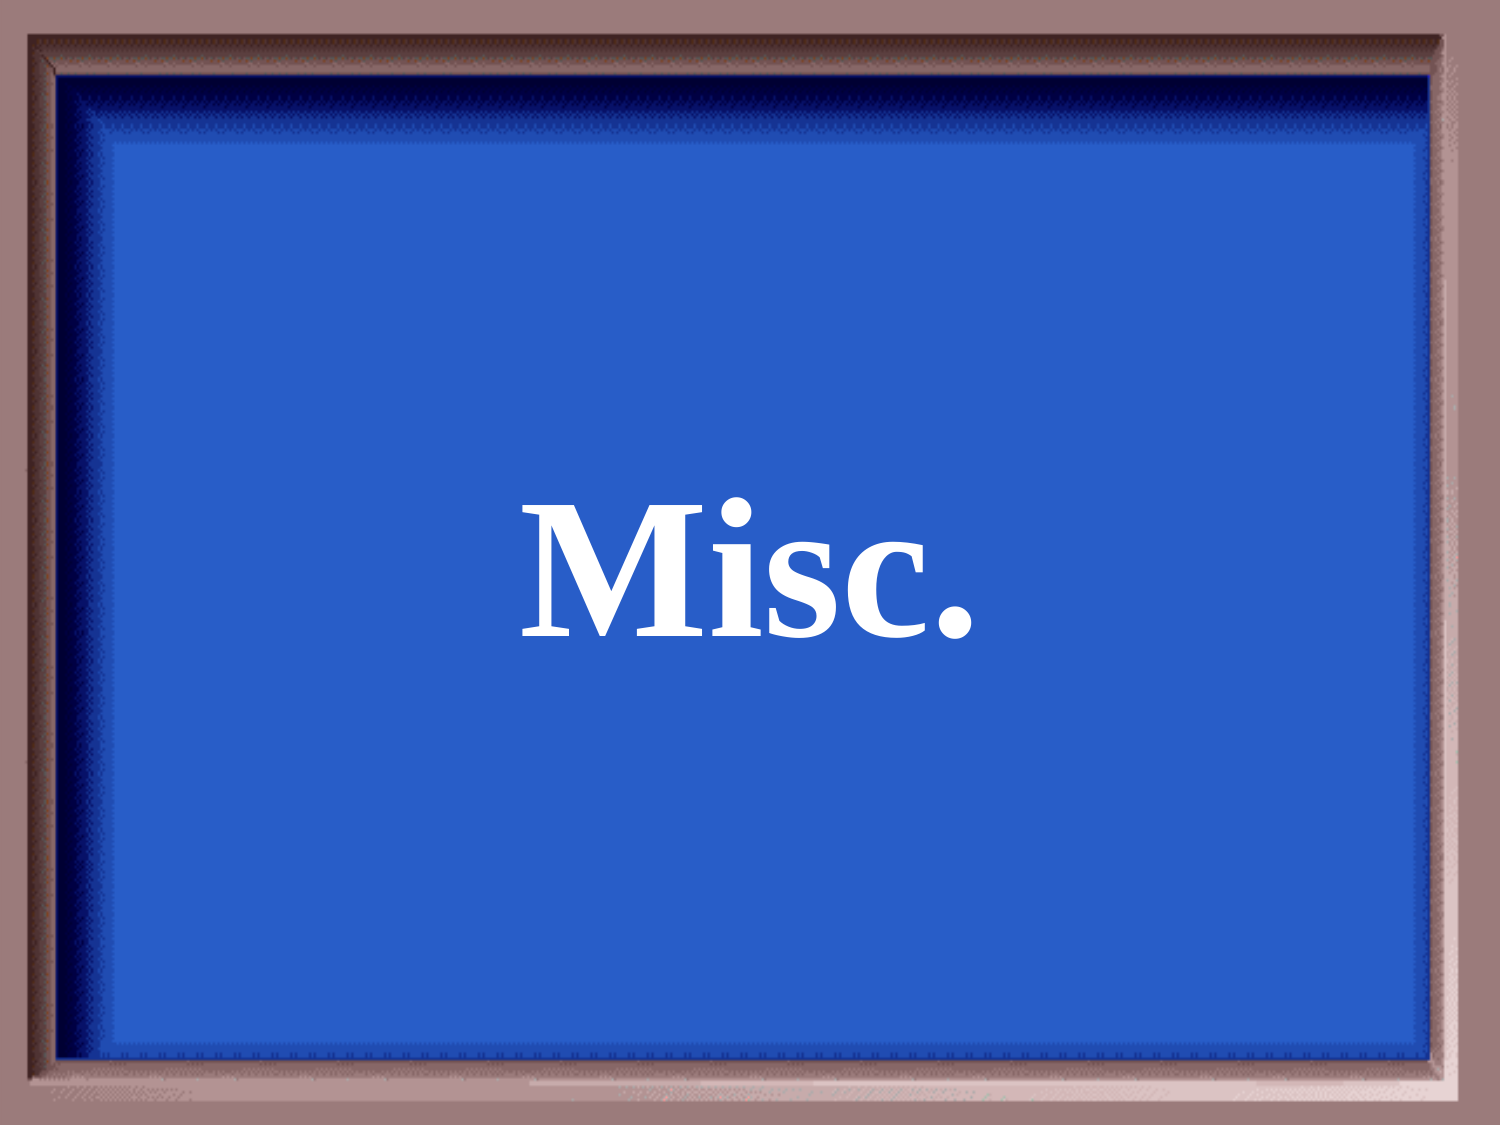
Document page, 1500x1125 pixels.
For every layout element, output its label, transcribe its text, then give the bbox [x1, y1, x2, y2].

picture [0, 0, 1500, 1125]
title Misc. [112, 462, 1388, 650]
